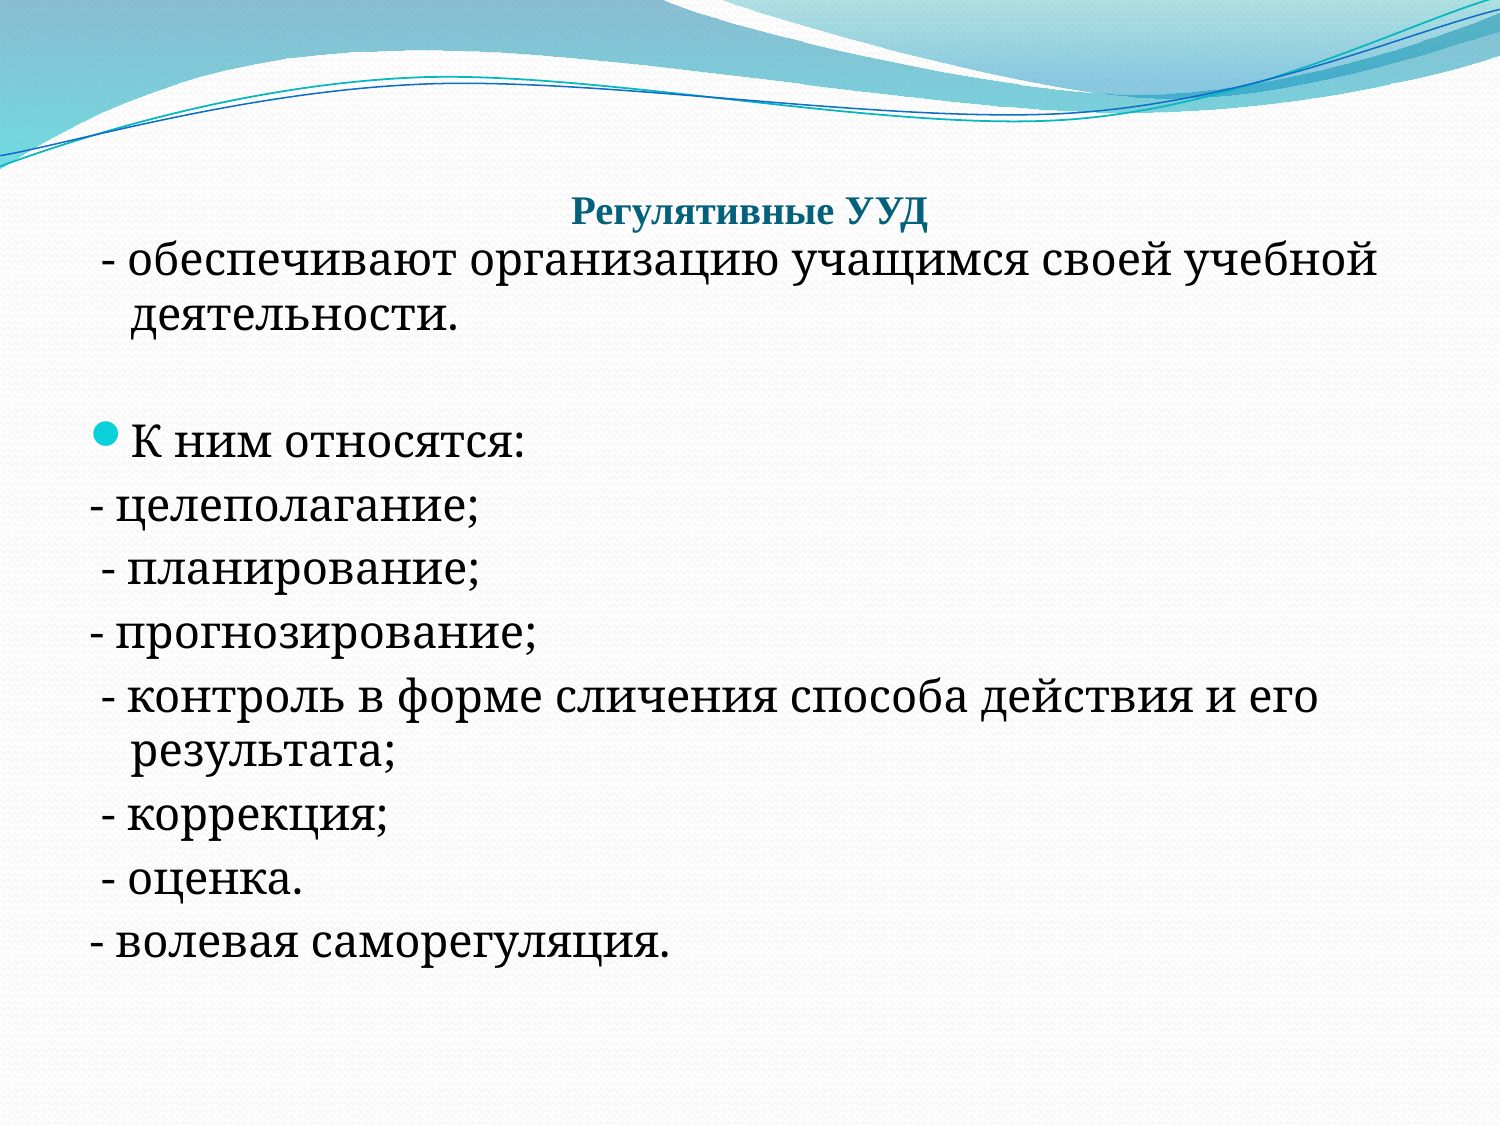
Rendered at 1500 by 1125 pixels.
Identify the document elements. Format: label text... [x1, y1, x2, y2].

list - обеспечивают организацию учащимся своей учебной деятельности. К ним относятся: - целеполагание; - планирование; - прогнозирование; - контроль в форме сличения способа действия и его результата; - коррекция; - оценка. - волевая саморегуляция. [75, 222, 1425, 1038]
title Регулятивные УУД [75, 175, 1425, 222]
